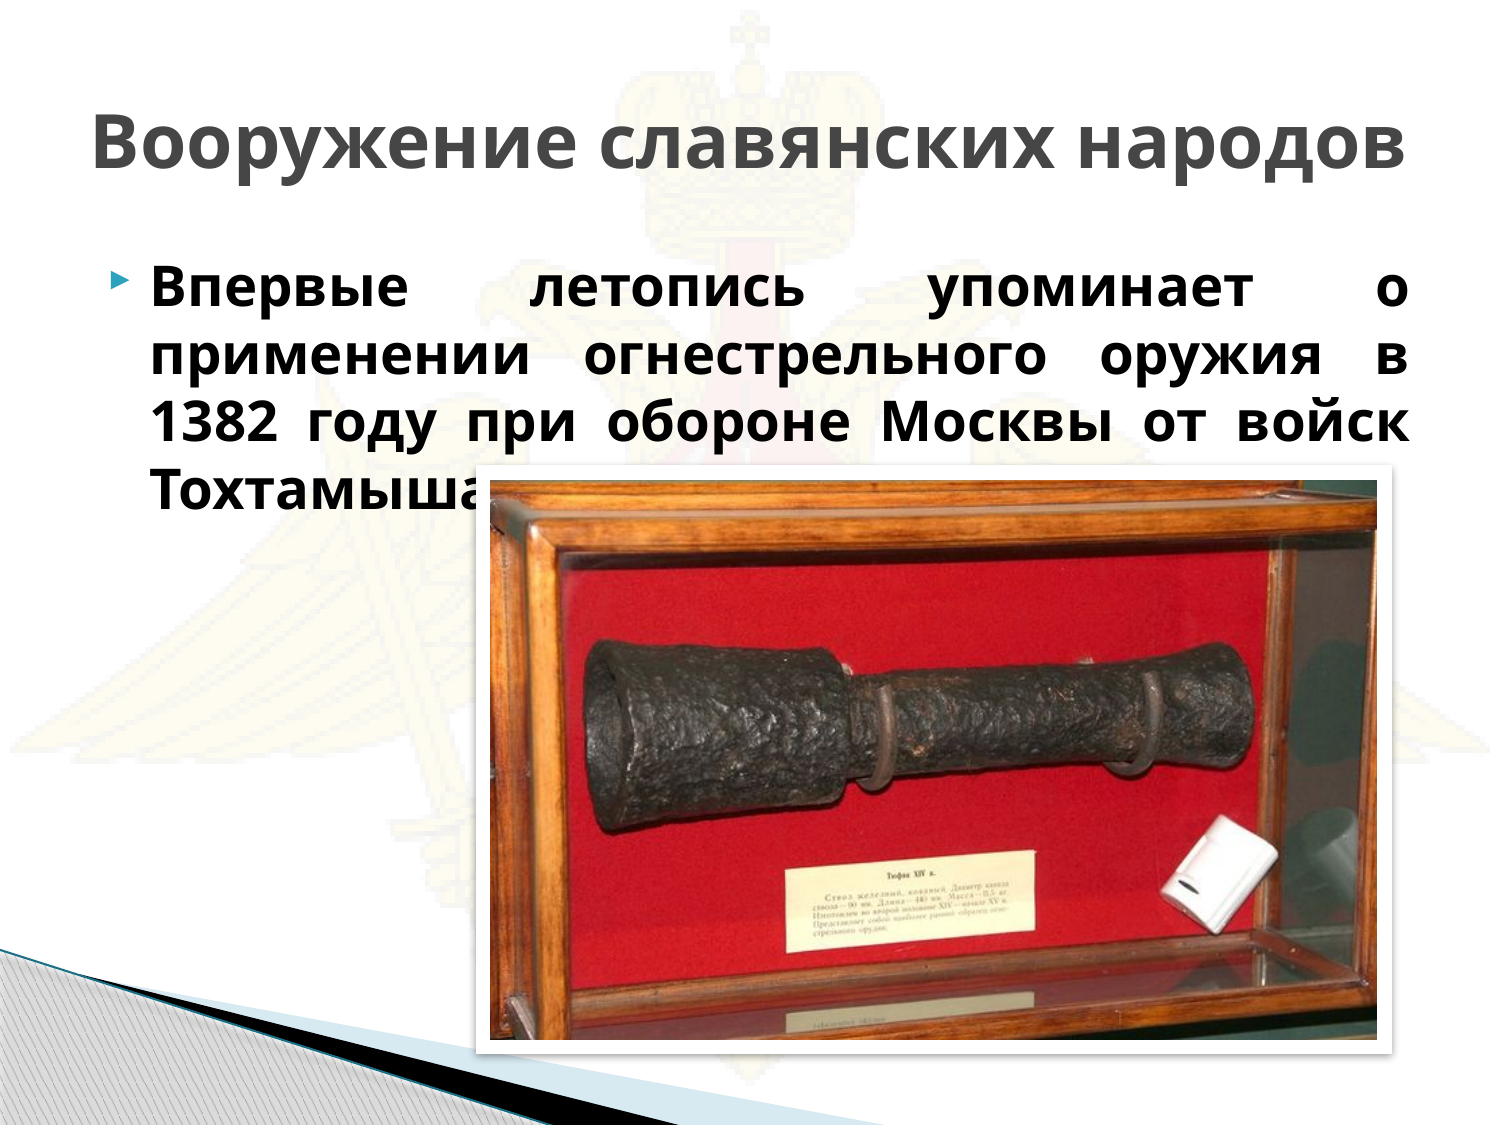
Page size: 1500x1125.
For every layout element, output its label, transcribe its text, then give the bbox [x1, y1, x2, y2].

list Впервые летопись упоминает о применении огнестрельного оружия в 1382 году при обороне Москвы от войск Тохтамыша. [75, 243, 1425, 504]
picture [489, 479, 1378, 1041]
title Вооружение славянских народов [75, 45, 1425, 233]
